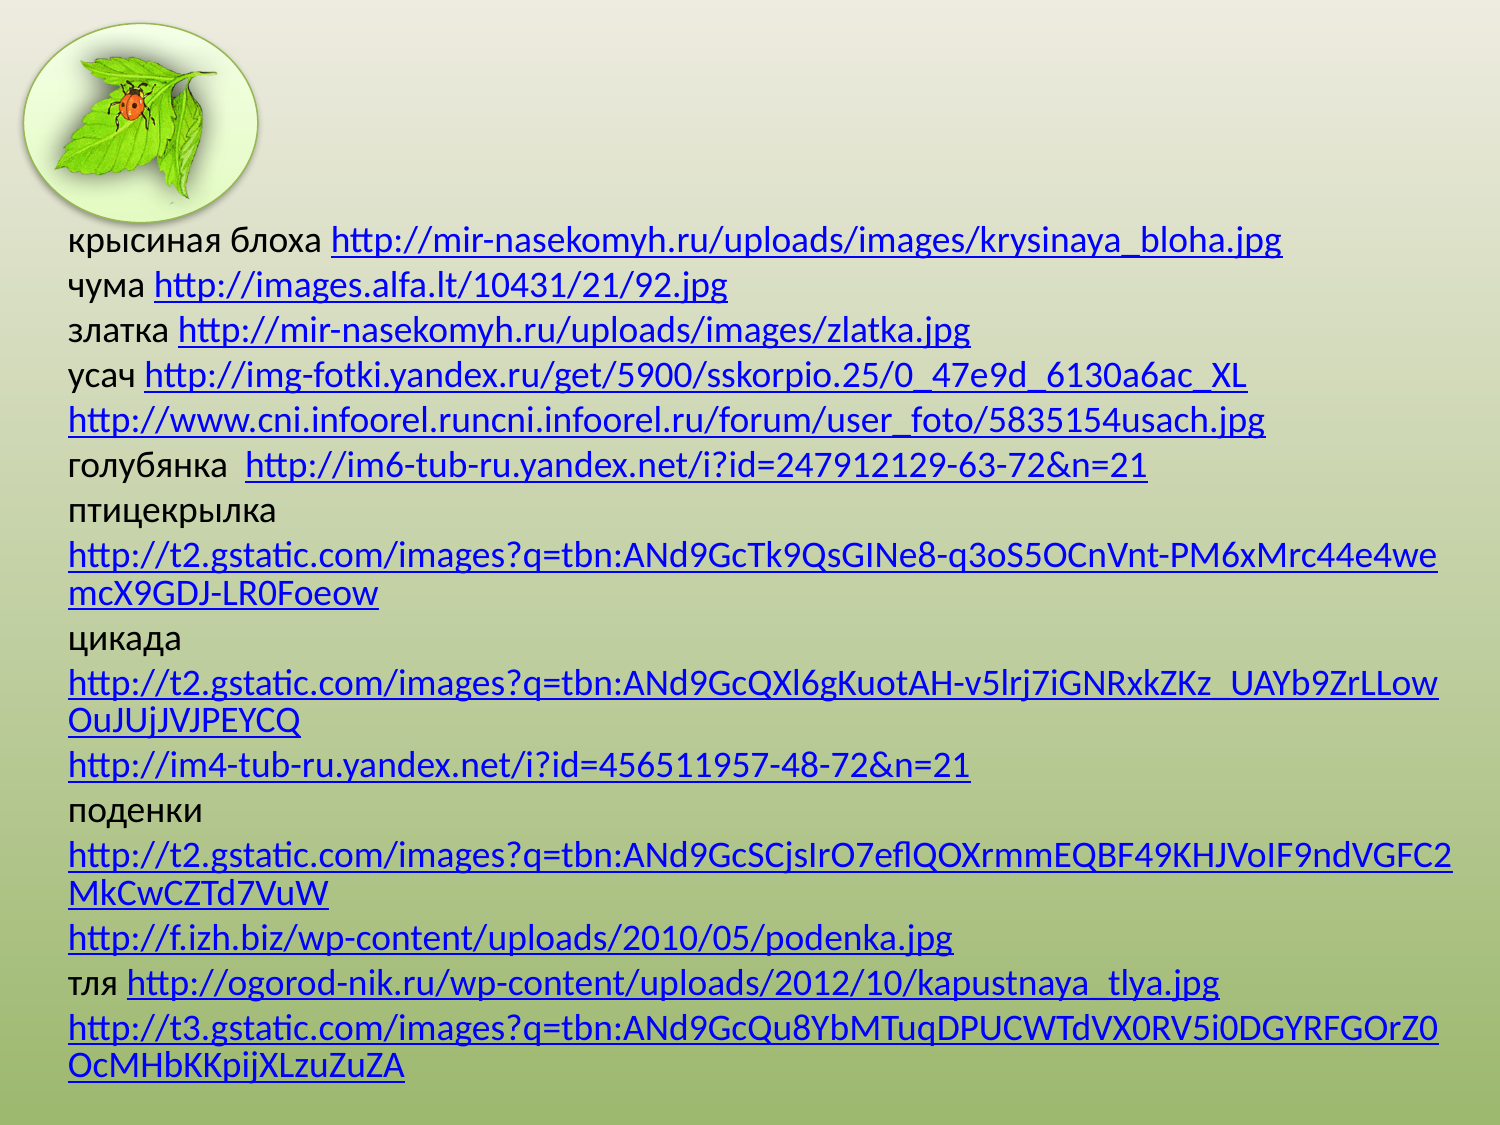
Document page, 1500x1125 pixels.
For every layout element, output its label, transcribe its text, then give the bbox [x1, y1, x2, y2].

picture [46, 35, 227, 211]
text_box крысиная блоха http://mir-nasekomyh.ru/uploads/images/krysinaya_bloha.jpg чума http://images.alfa.lt/10431/21/92.jpg златка http://mir-nasekomyh.ru/uploads/images/zlatka.jpg усач http://img-fotki.yandex.ru/get/5900/sskorpio.25/0_47e9d_6130a6ac_XL http://www.cni.infoorel.runcni.infoorel.ru/forum/user_foto/5835154usach.jpg голубянка http://im6-tub-ru.yandex.net/i?id=247912129-63-72&n=21 птицекрылка http://t2.gstatic.com/images?q=tbn:ANd9GcTk9QsGINe8-q3oS5OCnVnt-PM6xMrc44e4wemcX9GDJ-LR0Foeow цикада http://t2.gstatic.com/images?q=tbn:ANd9GcQXl6gKuotAH-v5lrj7iGNRxkZKz_UAYb9ZrLLowOuJUjJVJPEYCQ http://im4-tub-ru.yandex.net/i?id=456511957-48-72&n=21 поденки http://t2.gstatic.com/images?q=tbn:ANd9GcSCjsIrO7eflQOXrmmEQBF49KHJVoIF9ndVGFC2MkCwCZTd7VuW http://f.izh.biz/wp-content/uploads/2010/05/podenka.jpg тля http://ogorod-nik.ru/wp-content/uploads/2012/10/kapustnaya_tlya.jpg http://t3.gstatic.com/images?q=tbn:ANd9GcQu8YbMTuqDPUCWTdVX0RV5i0DGYRFGOrZ0OcMHbKKpijXLzuZuZA [53, 208, 1471, 943]
